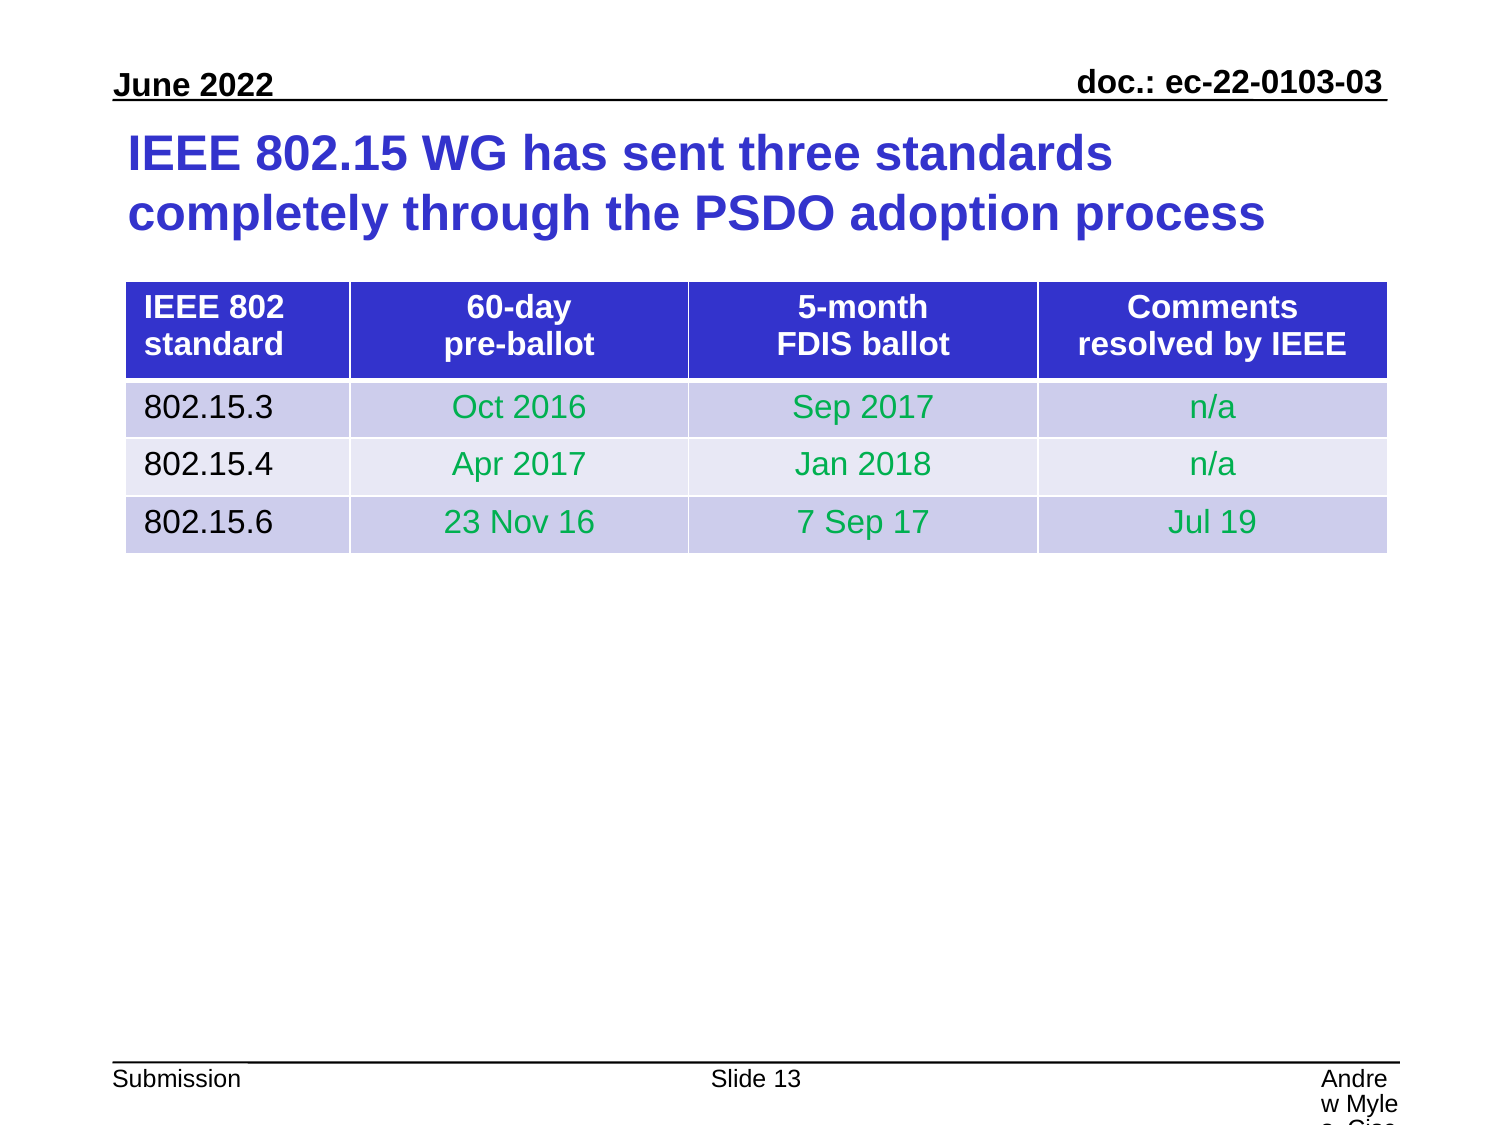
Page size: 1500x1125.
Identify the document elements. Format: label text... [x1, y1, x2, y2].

table_cell 7 Sep 17 [689, 497, 1037, 553]
table_cell n/a [1039, 439, 1387, 495]
table_cell Apr 2017 [351, 439, 688, 495]
title IEEE 802.15 WG has sent three standards completely through the PSDO adoption process [112, 112, 1388, 288]
table_header 60-day pre-ballot [351, 282, 688, 378]
table_cell Sep 2017 [689, 383, 1037, 437]
table_cell 802.15.6 [126, 497, 349, 553]
table_cell n/a [1039, 383, 1387, 437]
table_header 5-month FDIS ballot [689, 282, 1037, 378]
table_cell Oct 2016 [351, 383, 688, 437]
slide_number Slide 13 [709, 1061, 803, 1093]
table_cell 802.15.3 [126, 383, 349, 437]
table_header IEEE 802 standard [126, 282, 349, 378]
table_header Comments resolved by IEEE [1039, 282, 1387, 378]
table_cell Jan 2018 [689, 439, 1037, 495]
footer Andrew Myles, Cisco [1320, 1061, 1402, 1093]
table_cell Jul 19 [1039, 497, 1387, 553]
table_cell 802.15.4 [126, 439, 349, 495]
table_cell 23 Nov 16 [351, 497, 688, 553]
